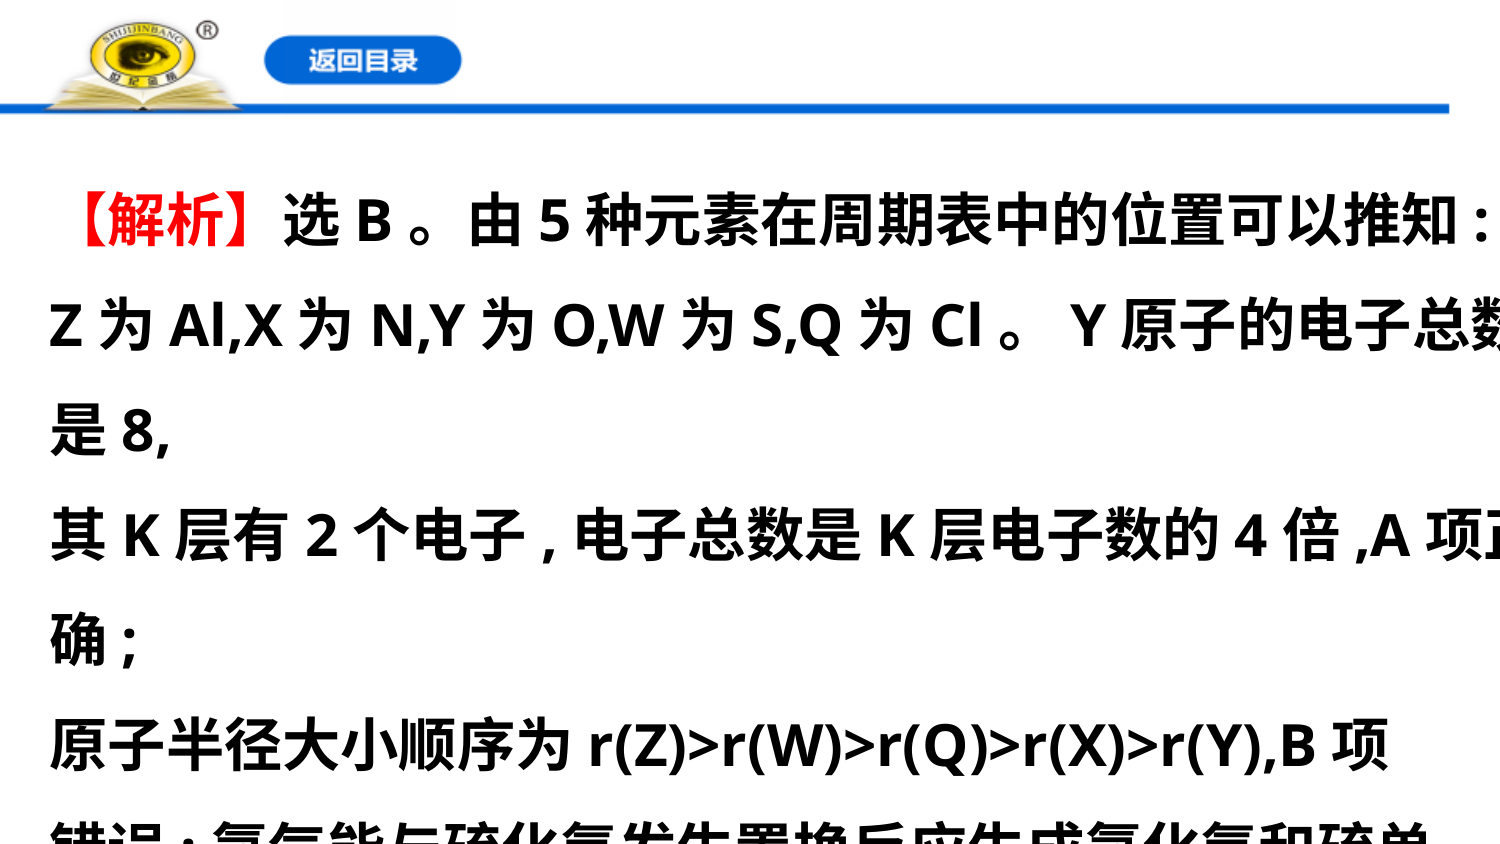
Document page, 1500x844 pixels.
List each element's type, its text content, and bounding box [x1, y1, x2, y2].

picture [0, 0, 1500, 844]
text_box 【解析】选B。由5种元素在周期表中的位置可以推知: Z为Al,X为N,Y为O,W为S,Q为Cl。Y原子的电子总数是8, 其K层有2个电子,电子总数是K层电子数的4倍,A项正确; 原子半径大小顺序为r(Z)>r(W)>r(Q)>r(X)>r(Y),B项 错误;氯气能与硫化氢发生置换反应生成氯化氢和硫单 质,C项正确;根据同周期元素性质递变规律可知非金属 [34, 140, 1500, 844]
